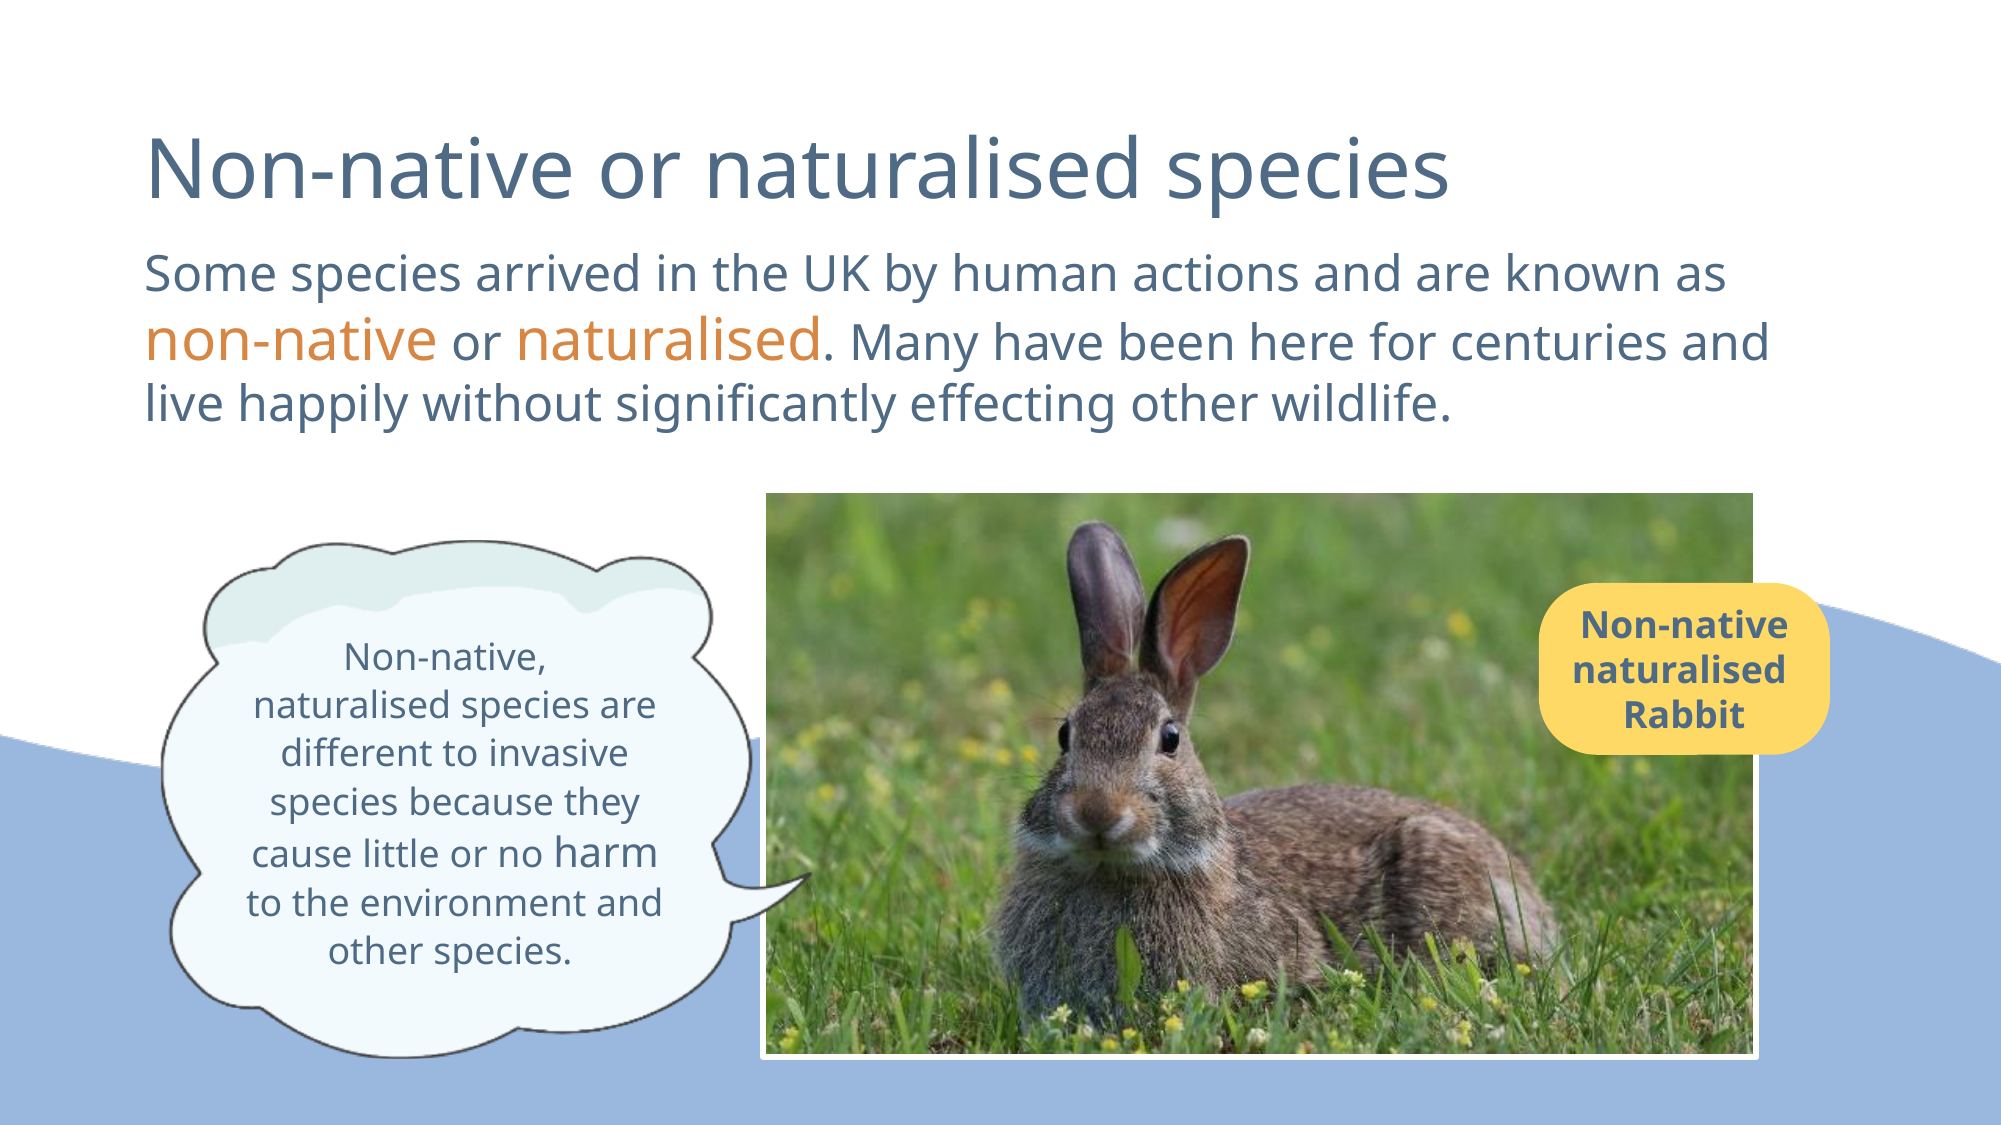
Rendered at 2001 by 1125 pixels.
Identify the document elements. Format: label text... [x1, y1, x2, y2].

text_box Some species arrived in the UK by human actions and are known as non-native or naturalised. Many have been here for centuries and live happily without significantly effecting other wildlife. [130, 234, 1830, 485]
text_box Non-native or naturalised species [130, 100, 1753, 223]
picture [0, 493, 2000, 1125]
